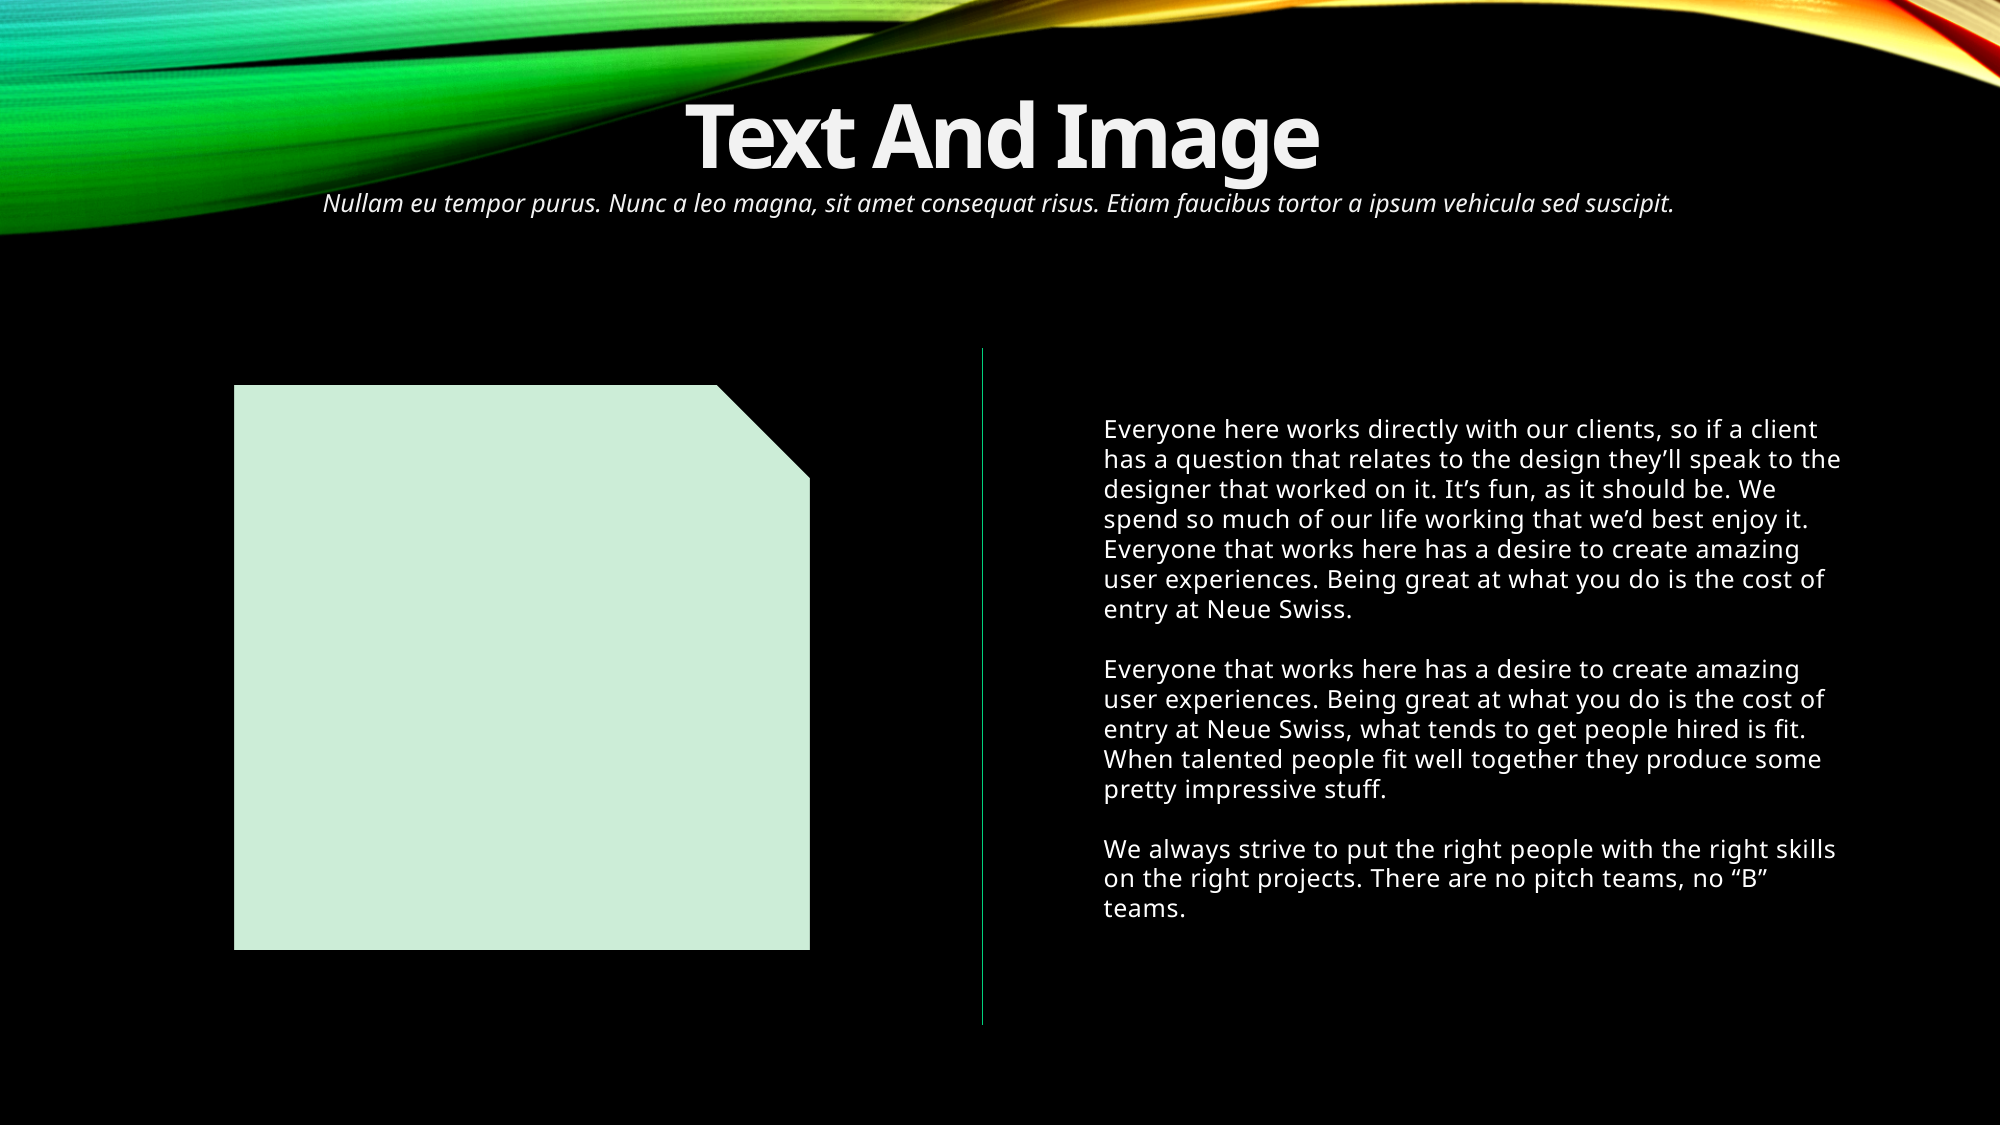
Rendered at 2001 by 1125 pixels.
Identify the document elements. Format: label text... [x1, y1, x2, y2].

text_box Everyone here works directly with our clients, so if a client has a question that relates to the design they’ll speak to the designer that worked on it. It’s fun, as it should be. We spend so much of our life working that we’d best enjoy it. Everyone that works here has a desire to create amazing user experiences. Being great at what you do is the cost of entry at Neue Swiss. Everyone that works here has a desire to create amazing user experiences. Being great at what you do is the cost of entry at Neue Swiss, what tends to get people hired is fit. When talented people fit well together they produce some pretty impressive stuff. We always strive to put the right people with the right skills on the right projects. There are no pitch teams, no “B” teams. [1088, 406, 1859, 961]
picture [0, 0, 2000, 237]
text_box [192, 379, 852, 956]
text_box Nullam eu tempor purus. Nunc a leo magna, sit amet consequat risus. Etiam faucibus tortor a ipsum vehicula sed suscipit. [123, 182, 1884, 223]
text_box Text And Image [674, 74, 1333, 182]
